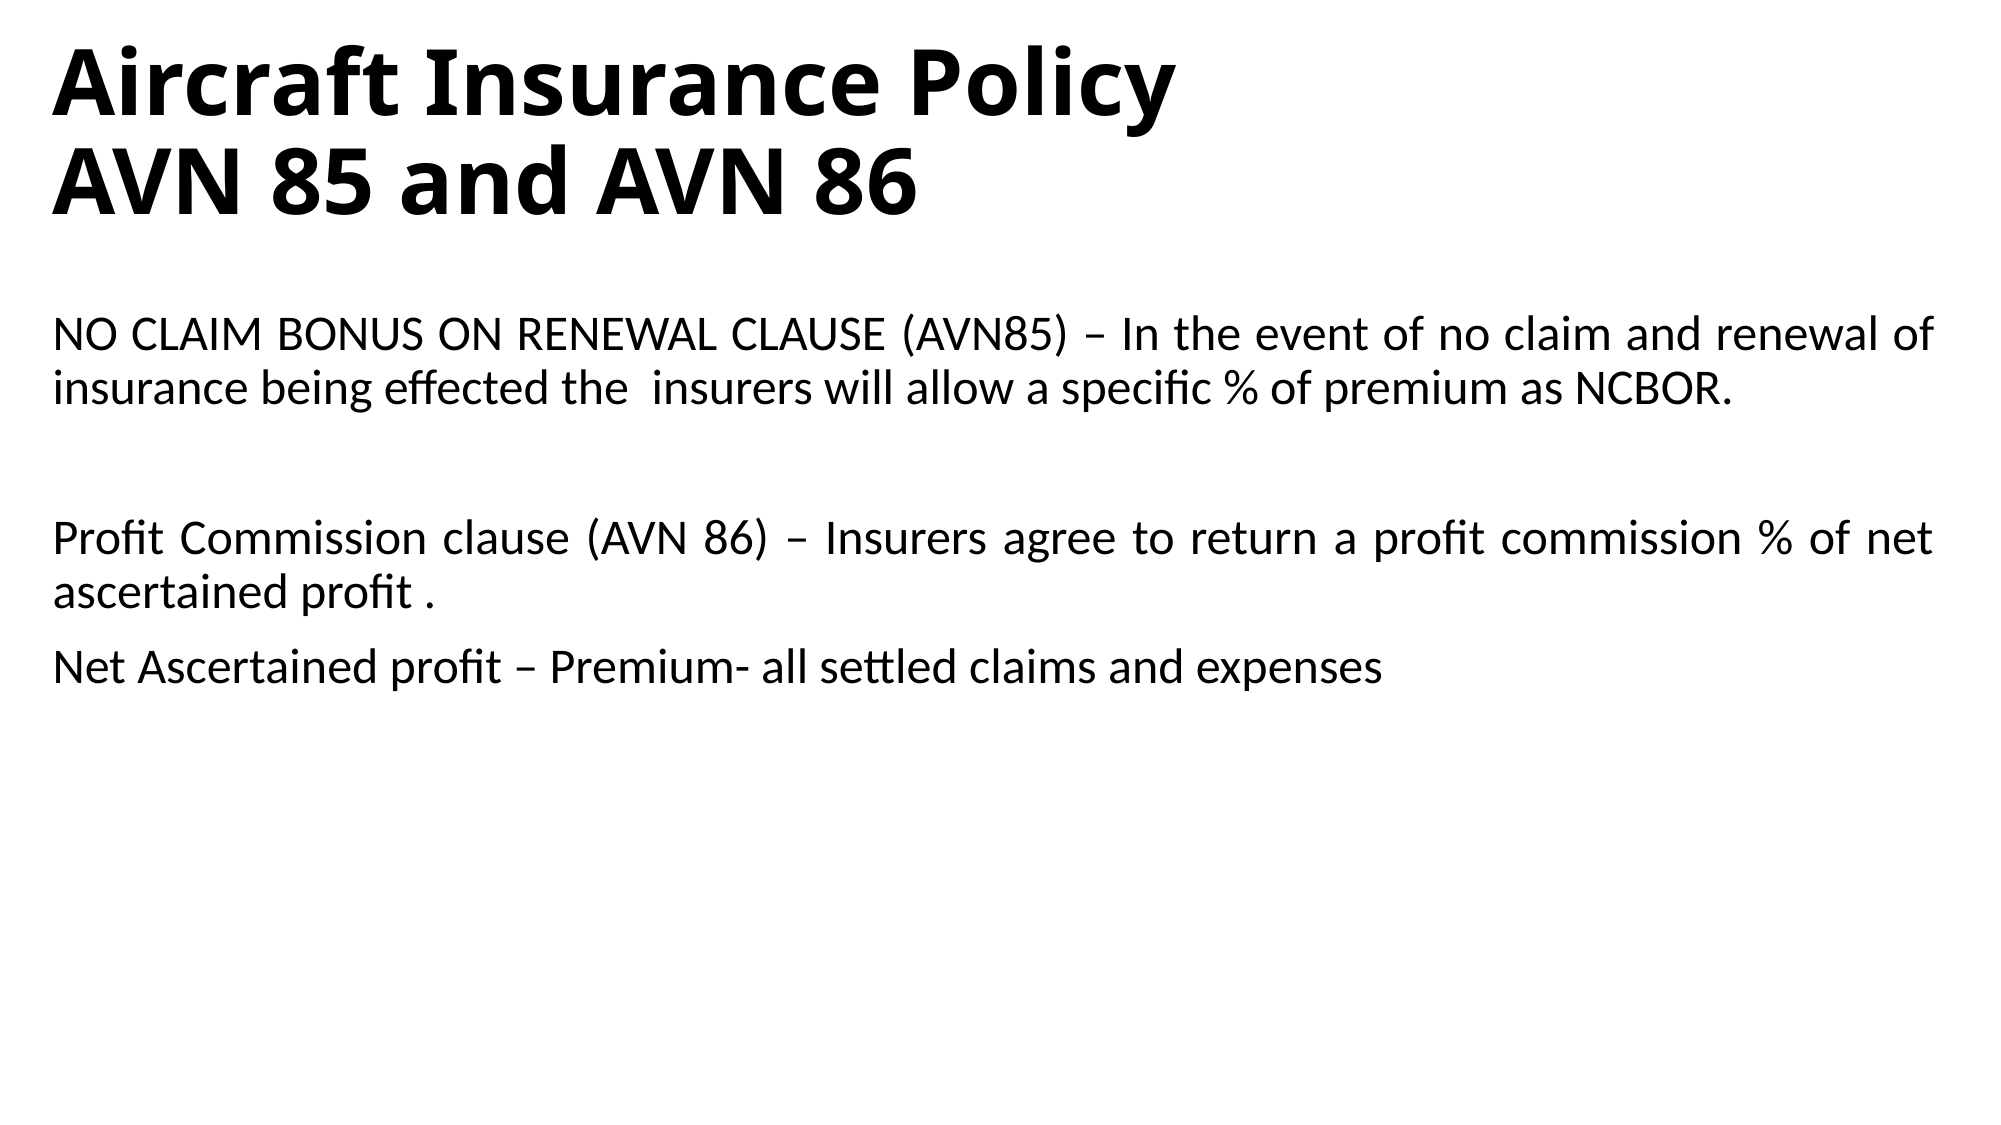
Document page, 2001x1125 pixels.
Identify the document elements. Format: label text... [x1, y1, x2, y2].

title Aircraft Insurance Policy AVN 85 and AVN 86 [37, 20, 1581, 250]
list NO CLAIM BONUS ON RENEWAL CLAUSE (AVN85) – In the event of no claim and renewal of insurance being effected the insurers will allow a specific % of premium as NCBOR. Profit Commission clause (AVN 86) – Insurers agree to return a profit commission % of net ascertained profit . Net Ascertained profit – Premium- all settled claims and expenses [37, 299, 1950, 1055]
